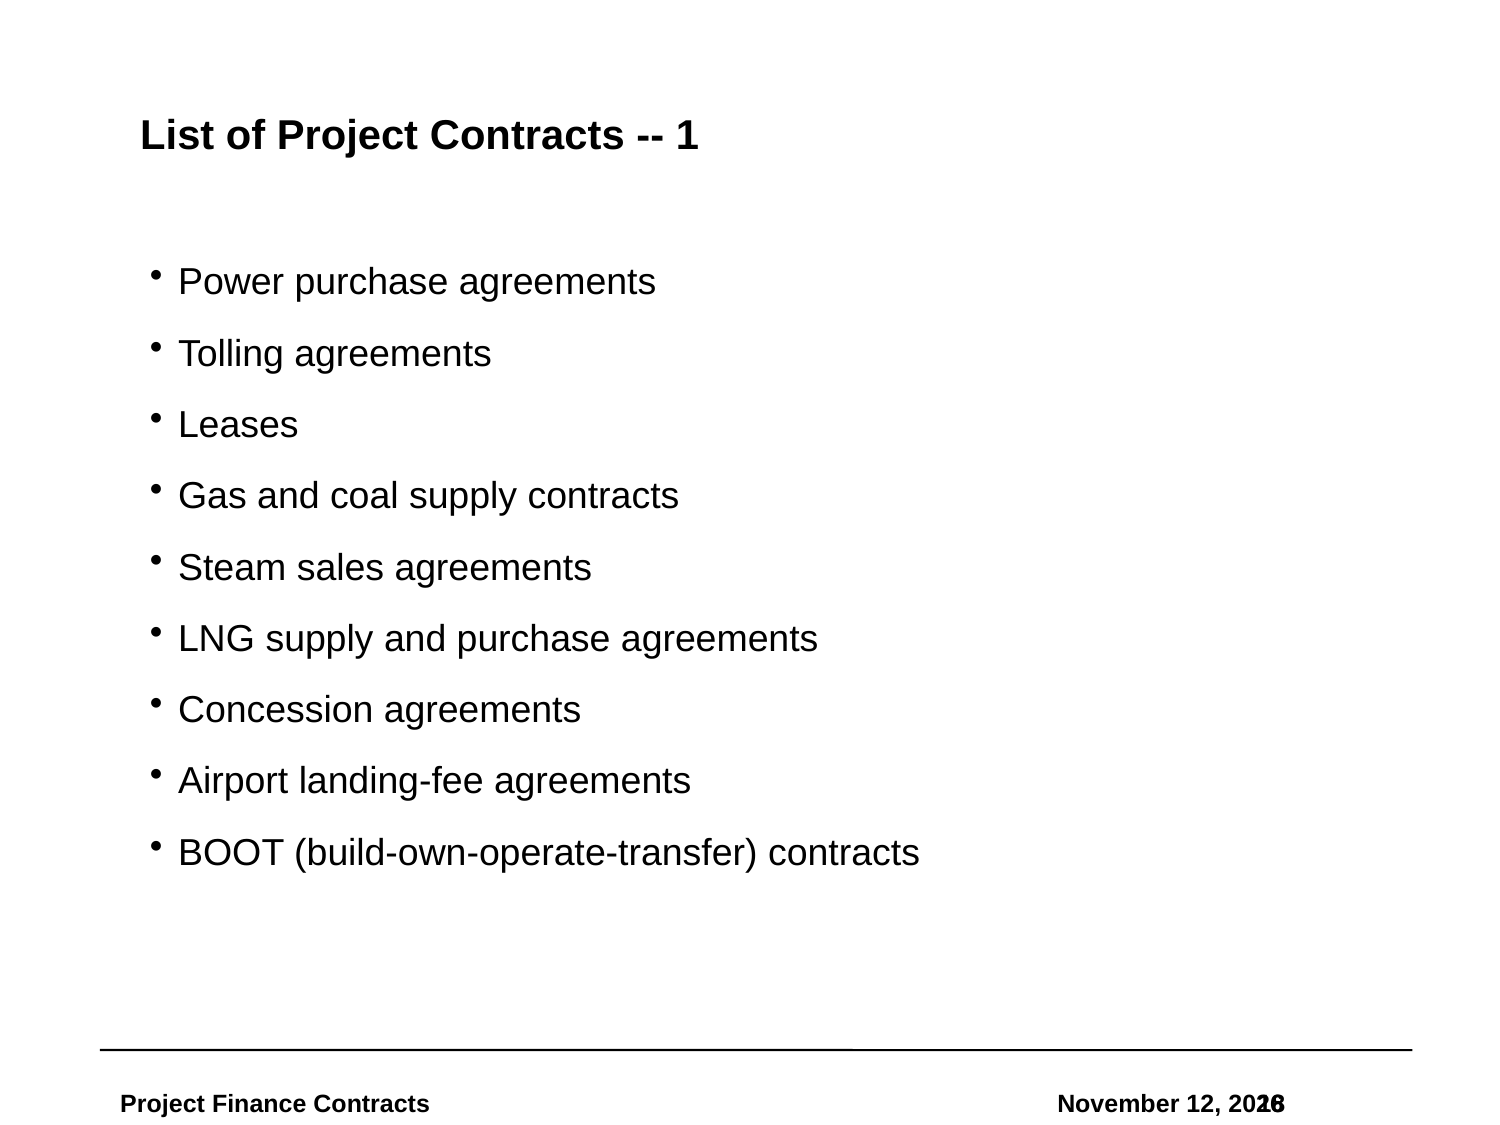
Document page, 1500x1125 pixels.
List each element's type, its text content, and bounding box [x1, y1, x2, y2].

title List of Project Contracts -- 1 [124, 99, 1288, 226]
list Power purchase agreements Tolling agreements Leases Gas and coal supply contracts Steam sales agreements LNG supply and purchase agreements Concession agreements Airport landing-fee agreements BOOT (build-own-operate-transfer) contracts [124, 249, 1376, 1001]
